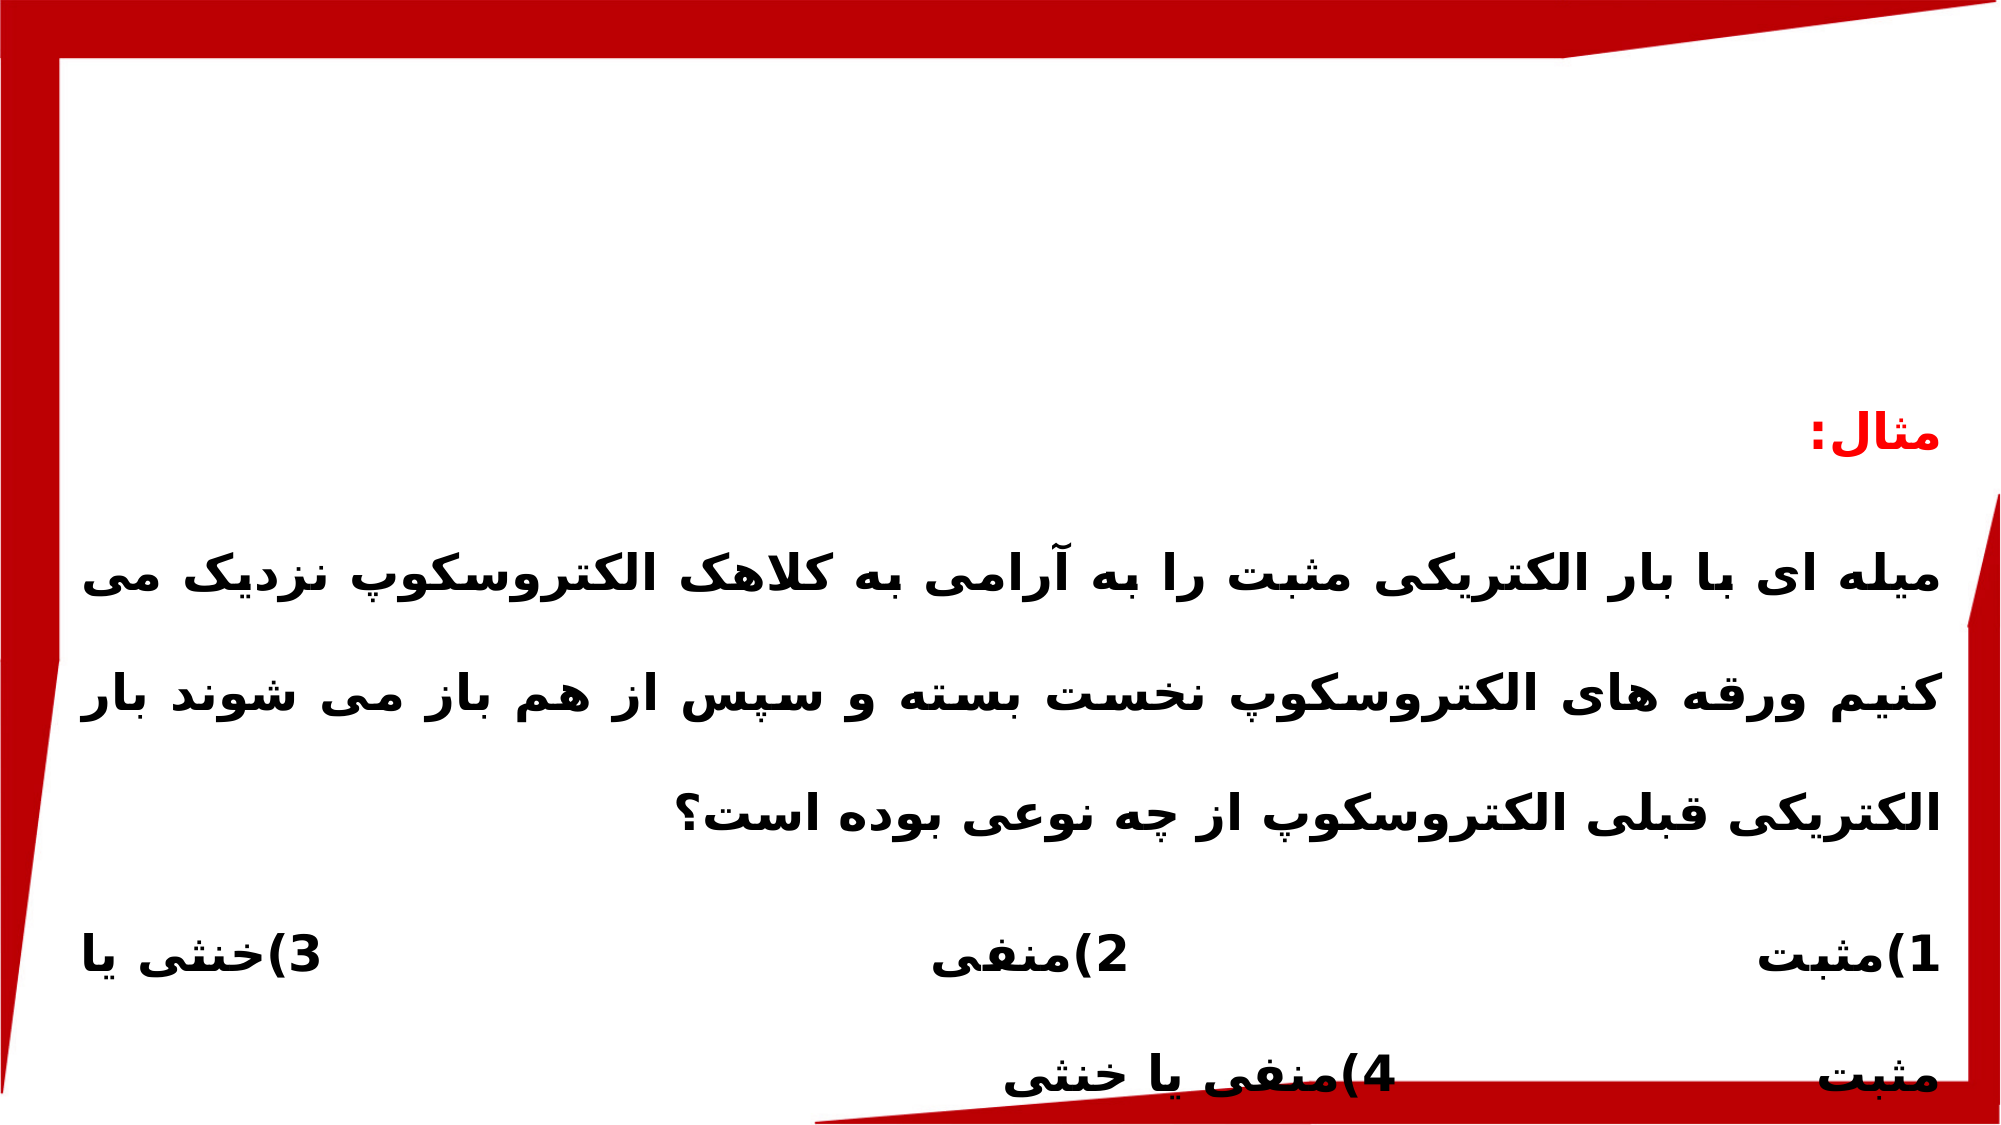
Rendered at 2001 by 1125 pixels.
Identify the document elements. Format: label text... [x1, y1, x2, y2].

picture [0, 0, 2001, 1125]
text_box مثال: میله ای با بار الکتریکی مثبت را به آرامی به کلاهک الکتروسکوپ نزدیک می کنیم ورقه های الکتروسکوپ نخست بسته و سپس از هم باز می شوند بار الکتریکی قبلی الکتروسکوپ از چه نوعی بوده است؟ 1)مثبت 2)منفی 3)خنثی یا مثبت 4)منفی یا خنثی [64, 332, 1958, 1109]
